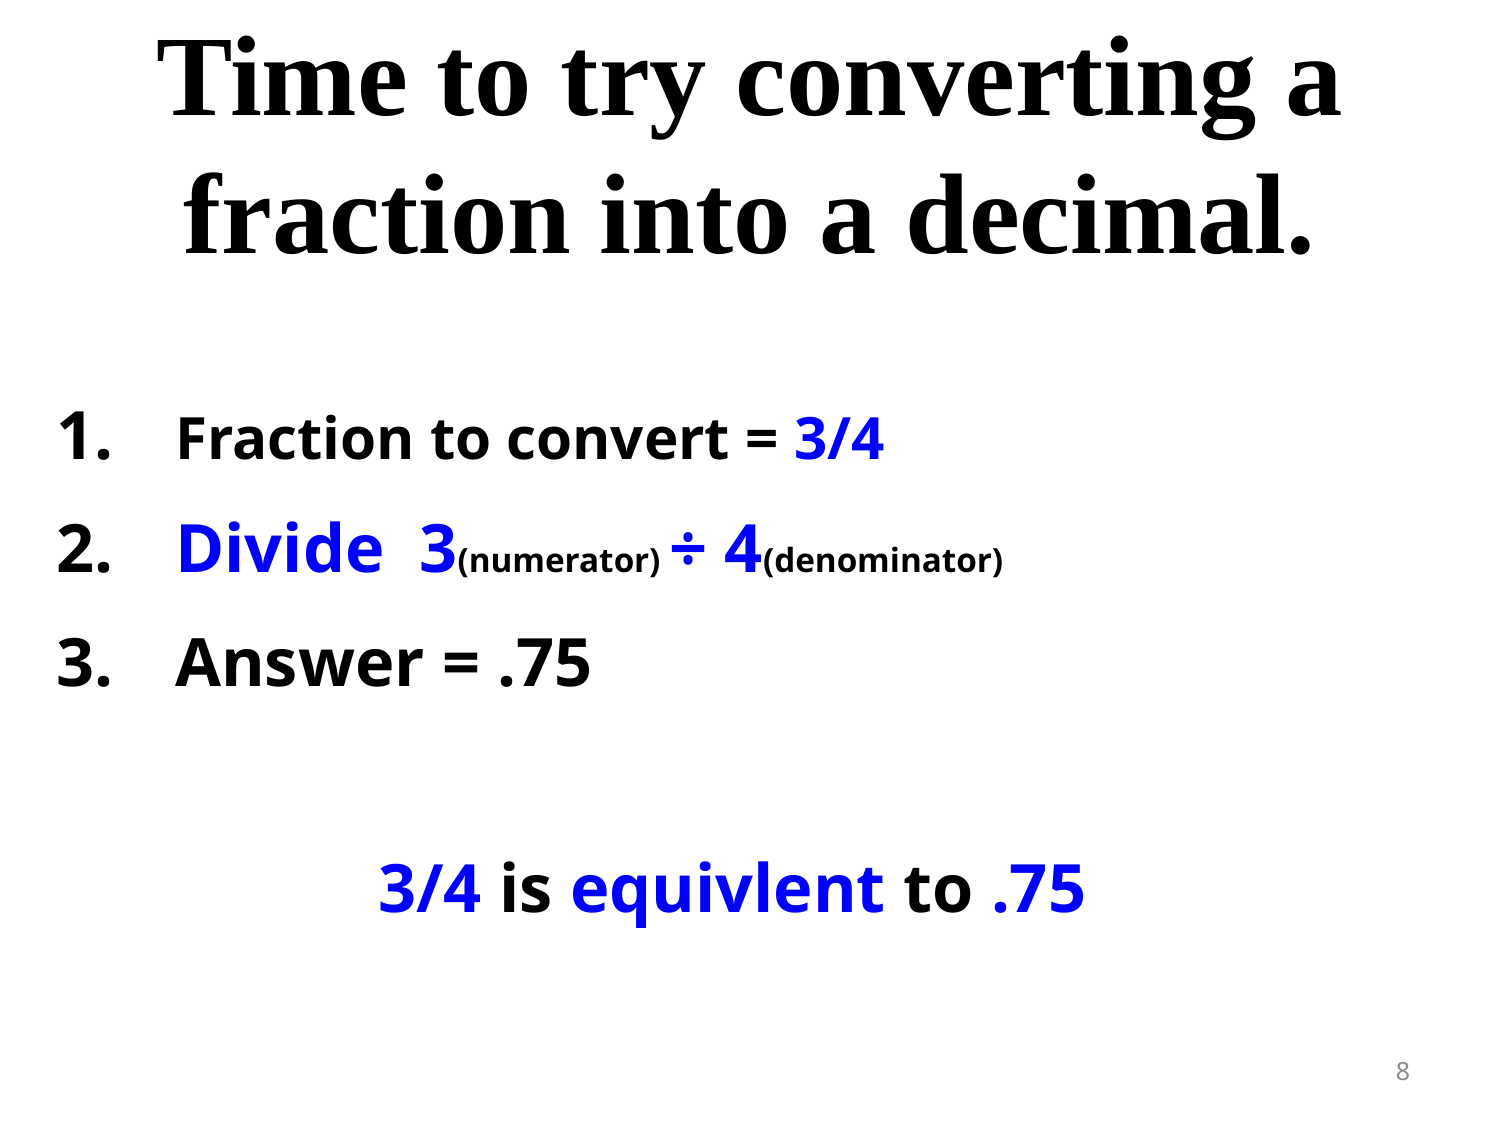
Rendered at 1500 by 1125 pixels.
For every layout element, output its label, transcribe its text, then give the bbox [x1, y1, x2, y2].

slide_number 8 [1074, 1042, 1425, 1103]
list Fraction to convert = 3/4 Divide 3(numerator) ÷ 4(denominator) Answer = .75 3/4 is equivlent to .75 [41, 385, 1424, 1010]
title Time to try converting a fraction into a decimal. [75, 45, 1425, 233]
